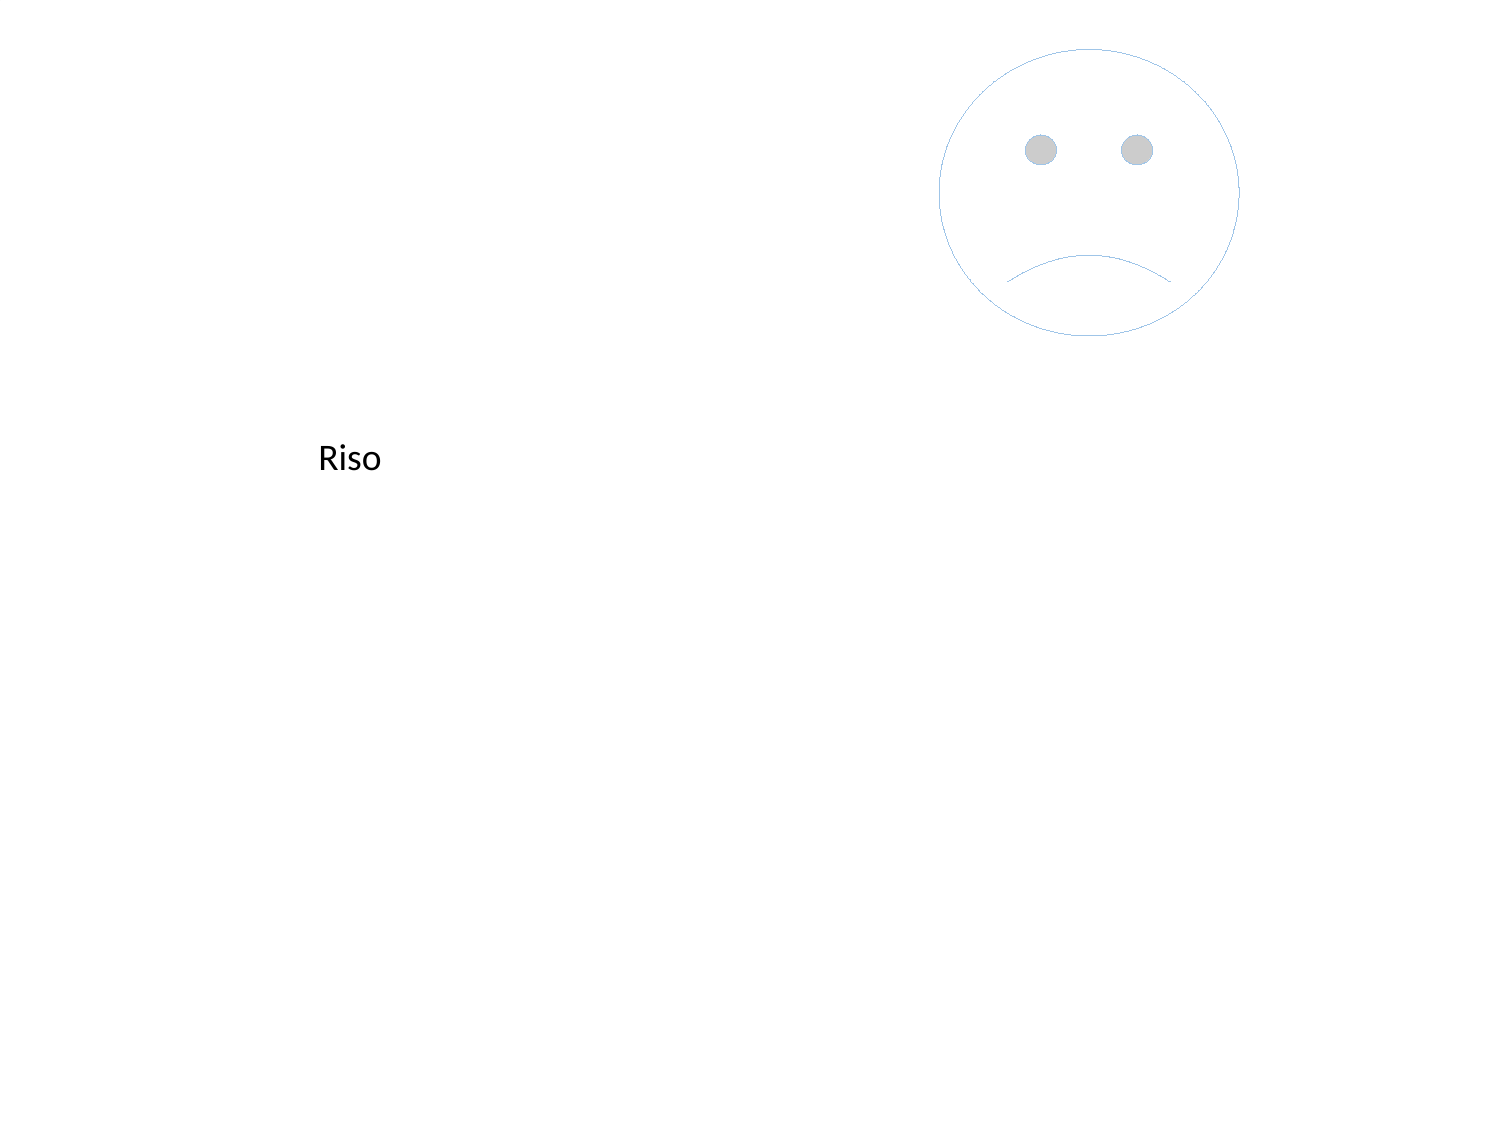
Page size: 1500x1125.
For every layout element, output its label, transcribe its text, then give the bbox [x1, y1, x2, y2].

text_box [939, 49, 1240, 336]
text_box Riso [282, 425, 418, 497]
